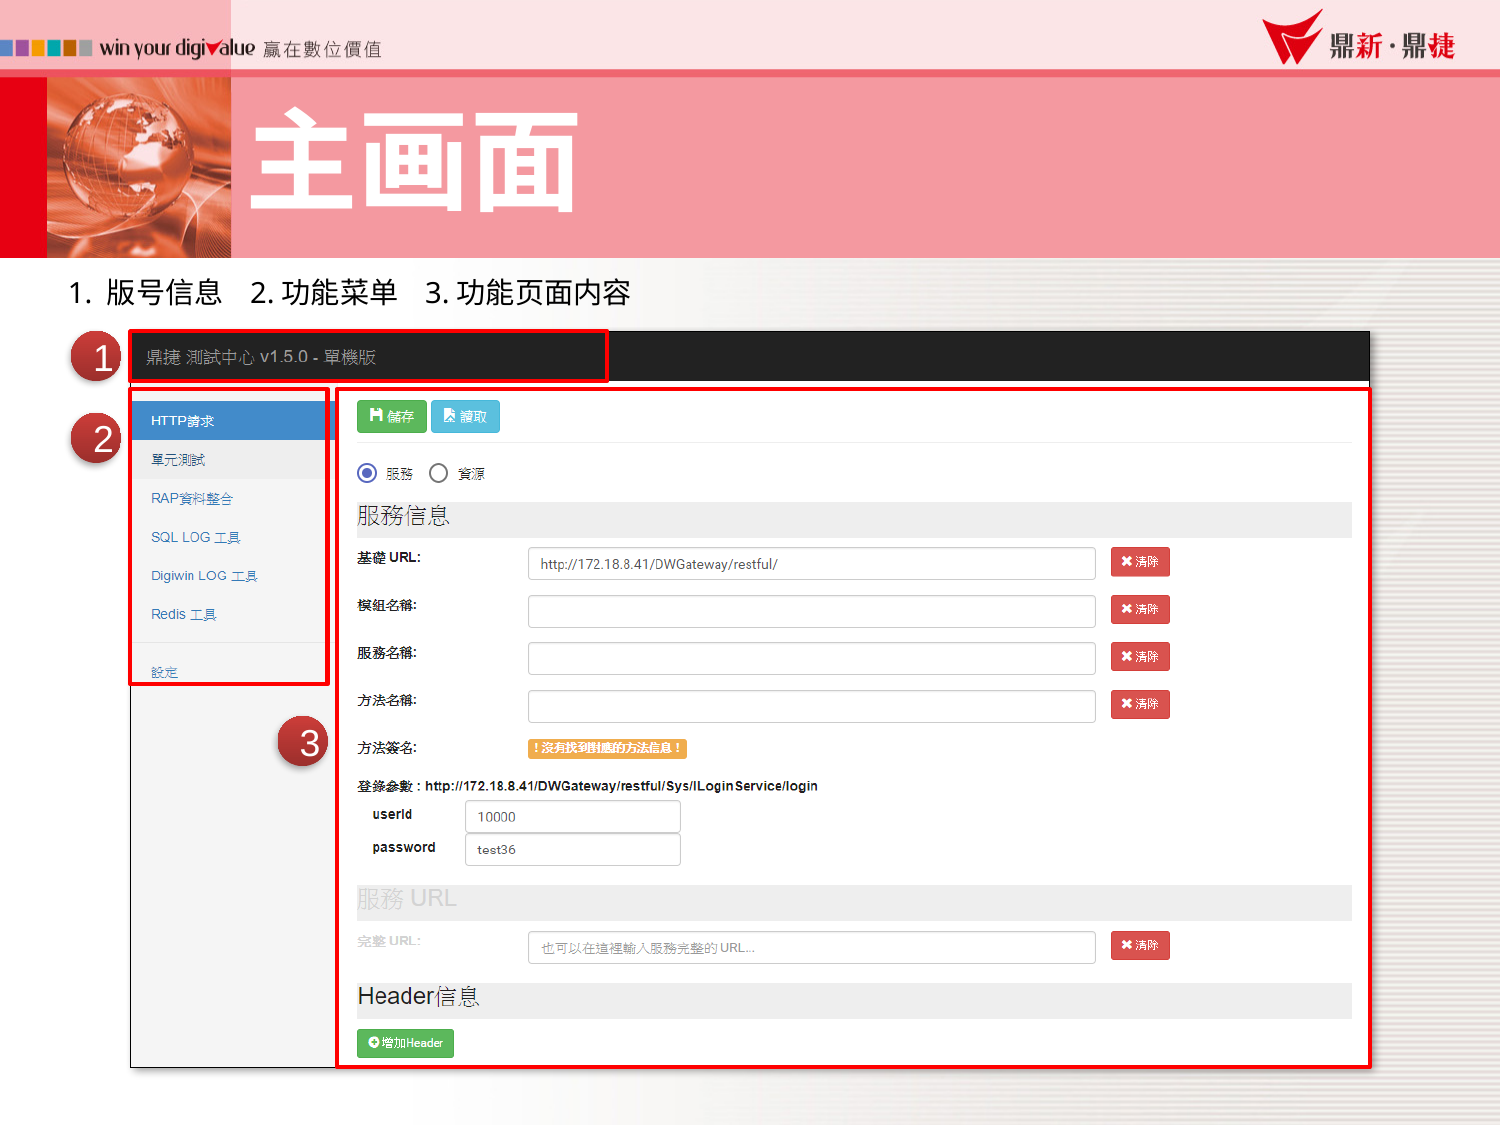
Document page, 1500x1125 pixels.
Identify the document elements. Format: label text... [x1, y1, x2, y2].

text_box 1. 版号信息 2.功能菜单 3.功能页面内容 [53, 266, 1437, 964]
picture [0, 0, 1500, 1125]
text_box 主画面 [230, 82, 1500, 236]
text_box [70, 330, 1370, 1068]
